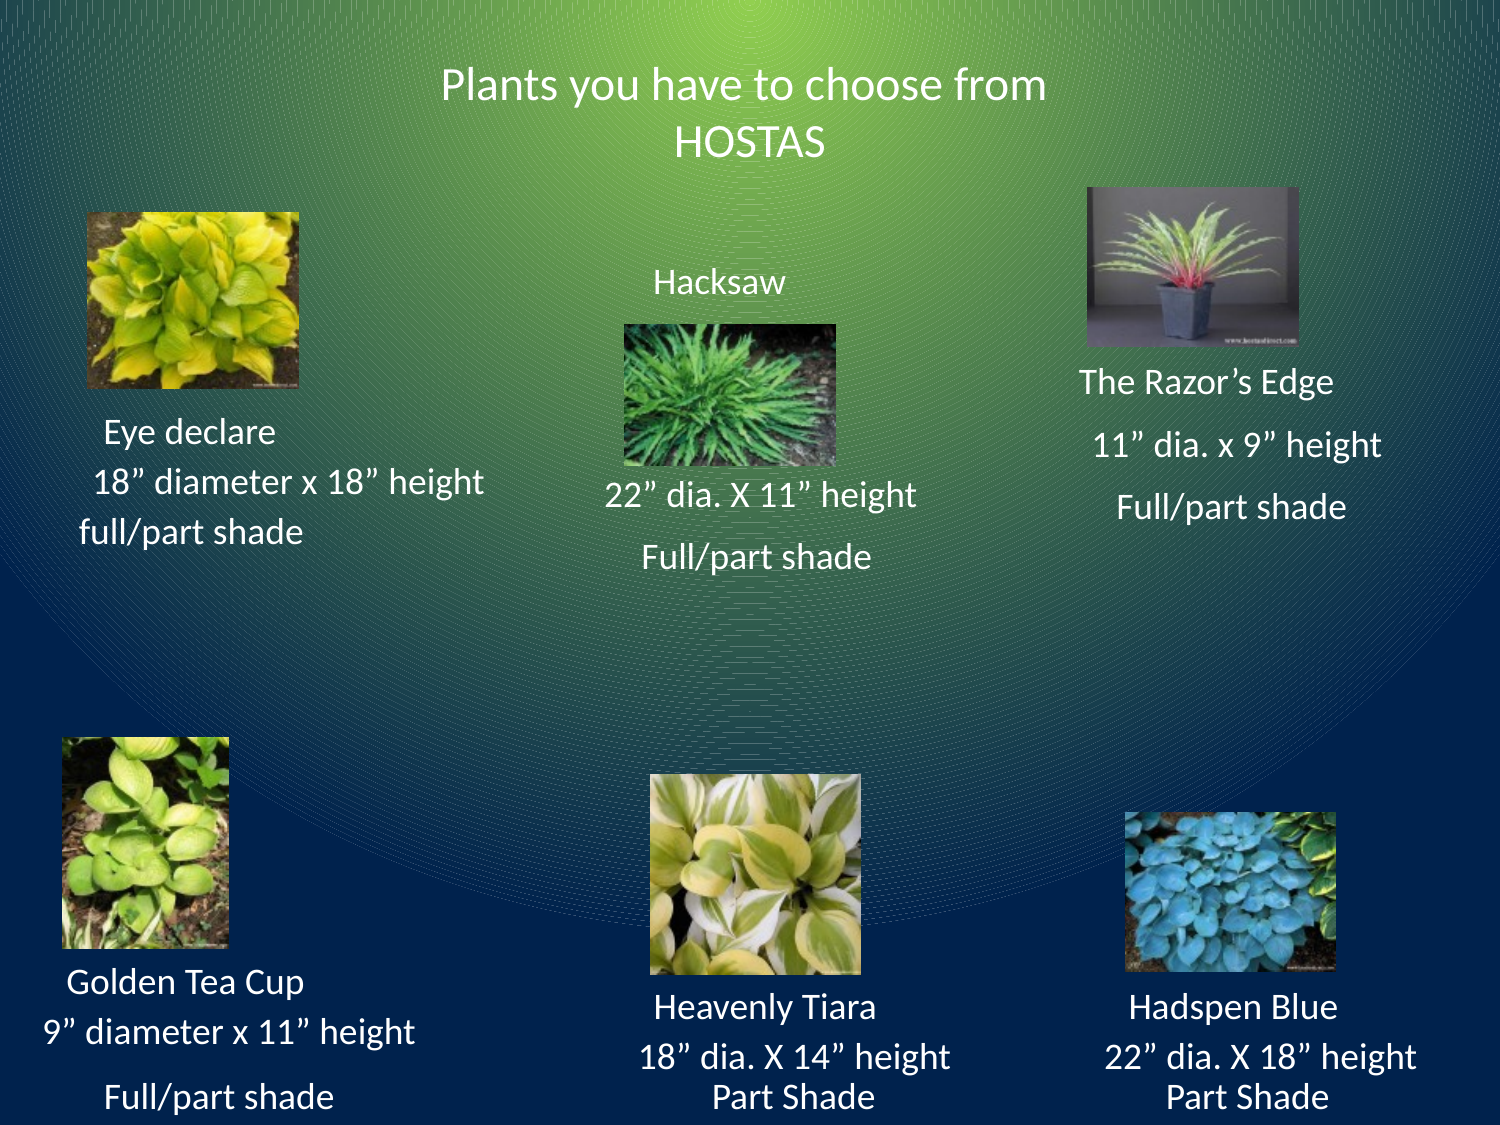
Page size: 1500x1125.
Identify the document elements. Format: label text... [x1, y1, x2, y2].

text_box Full/part shade [89, 1064, 359, 1125]
text_box Heavenly Tiara [639, 974, 892, 1024]
text_box full/part shade [63, 499, 320, 560]
text_box Full/part shade [1101, 474, 1363, 535]
text_box 22” dia. X 18” height [1089, 1024, 1433, 1085]
text_box Hadspen Blue [1113, 974, 1354, 1024]
picture [1124, 812, 1337, 973]
text_box 18” dia. X 14” height [614, 1024, 967, 1085]
picture [649, 774, 862, 976]
text_box The Razor’s Edge [1064, 349, 1350, 410]
picture [62, 737, 229, 949]
text_box Part Shade [1151, 1064, 1345, 1125]
text_box Hacksaw [638, 249, 802, 310]
text_box Part Shade [688, 1064, 891, 1125]
title Plants you have to choose from HOSTAS [75, 45, 1425, 233]
picture [624, 324, 837, 466]
text_box 9” diameter x 11” height [27, 999, 431, 1060]
text_box Golden Tea Cup [51, 949, 329, 999]
text_box 18” diameter x 18” height [77, 449, 501, 510]
text_box Full/part shade [626, 524, 888, 585]
text_box 11” dia. x 9” height [1076, 412, 1398, 473]
text_box Eye declare [88, 399, 292, 449]
text_box 22” dia. X 11” height [589, 462, 933, 523]
picture [1087, 187, 1299, 348]
picture [87, 212, 299, 390]
